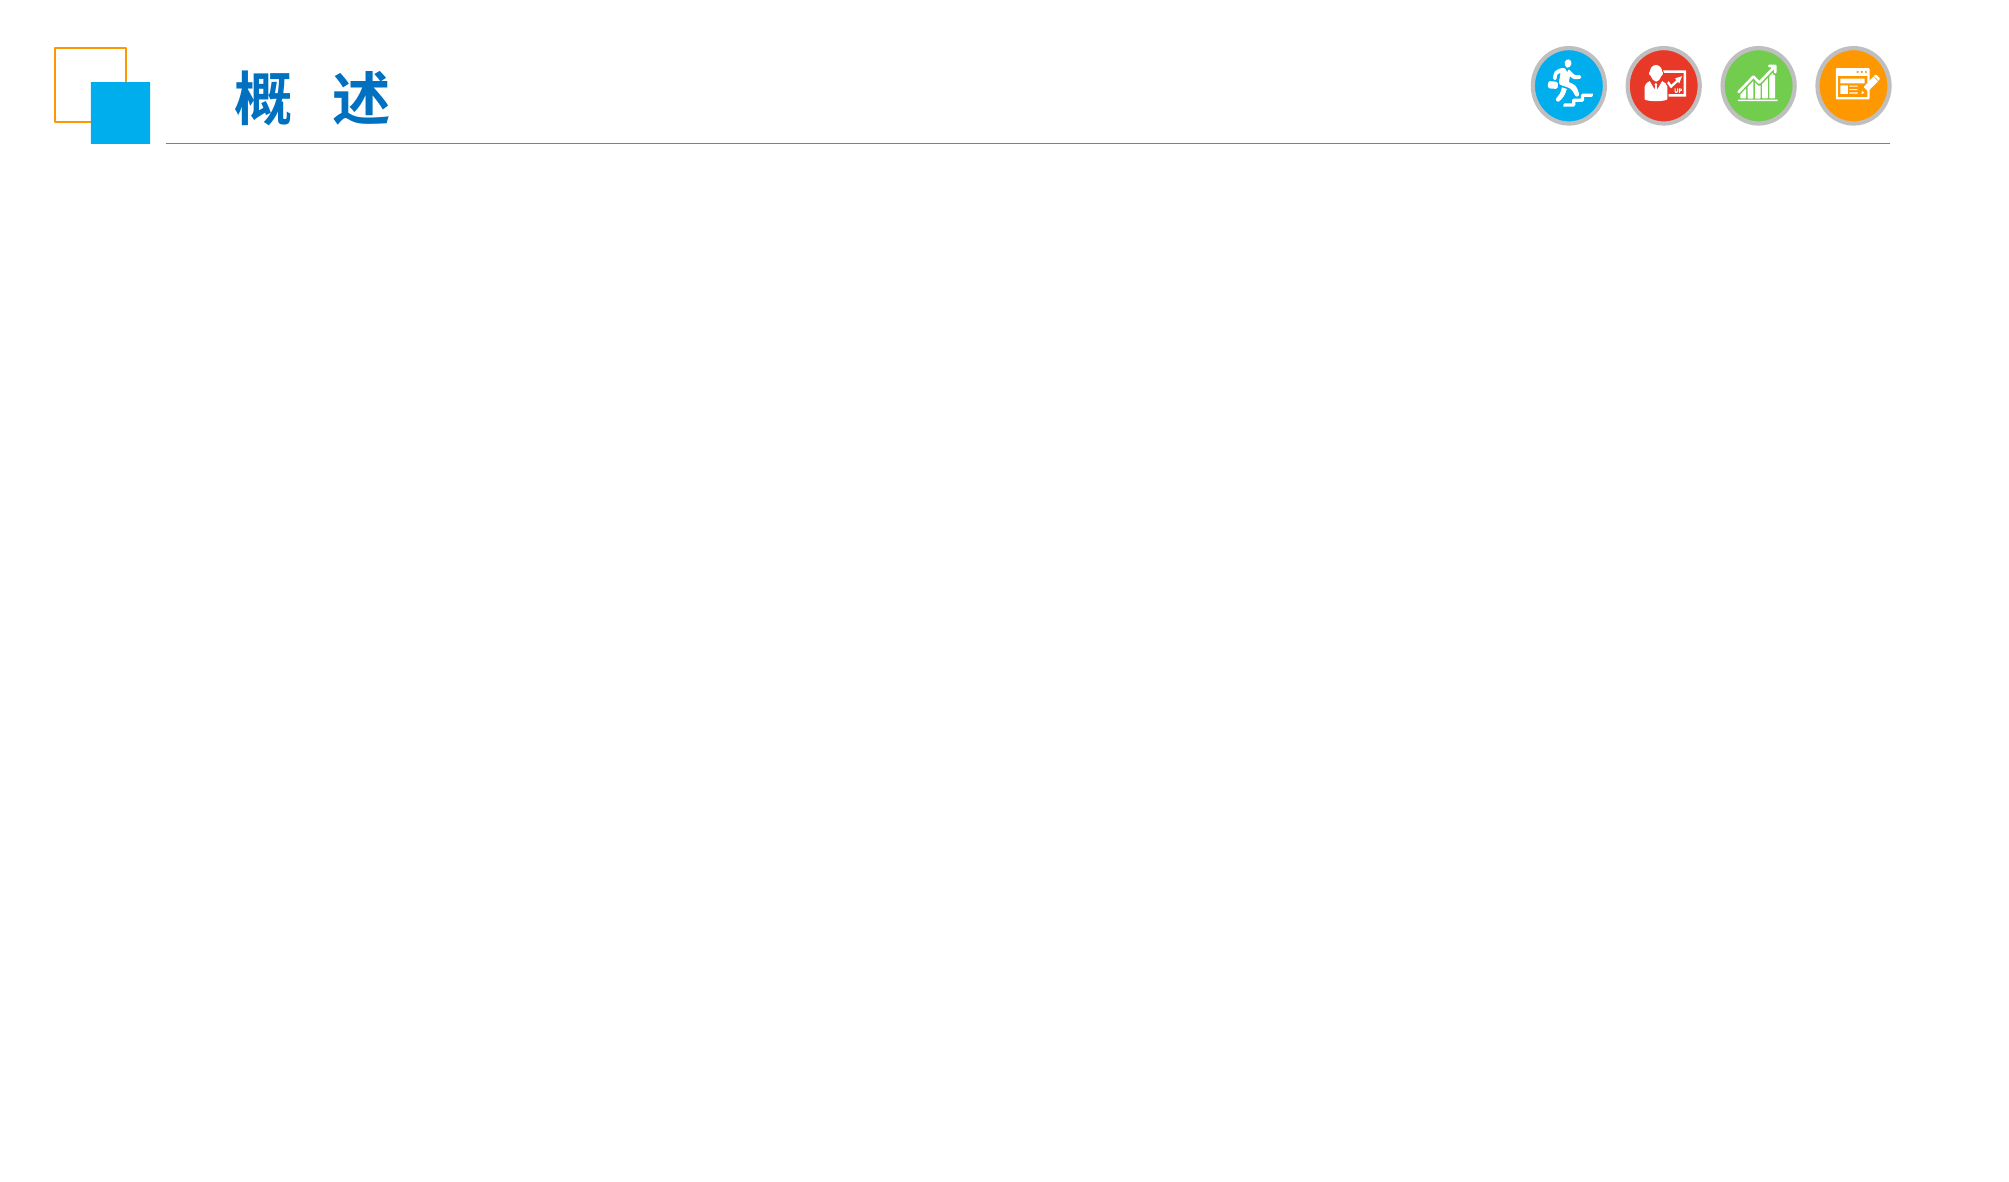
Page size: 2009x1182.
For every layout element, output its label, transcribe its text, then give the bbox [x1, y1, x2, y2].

text_box 概 述 [214, 51, 412, 142]
